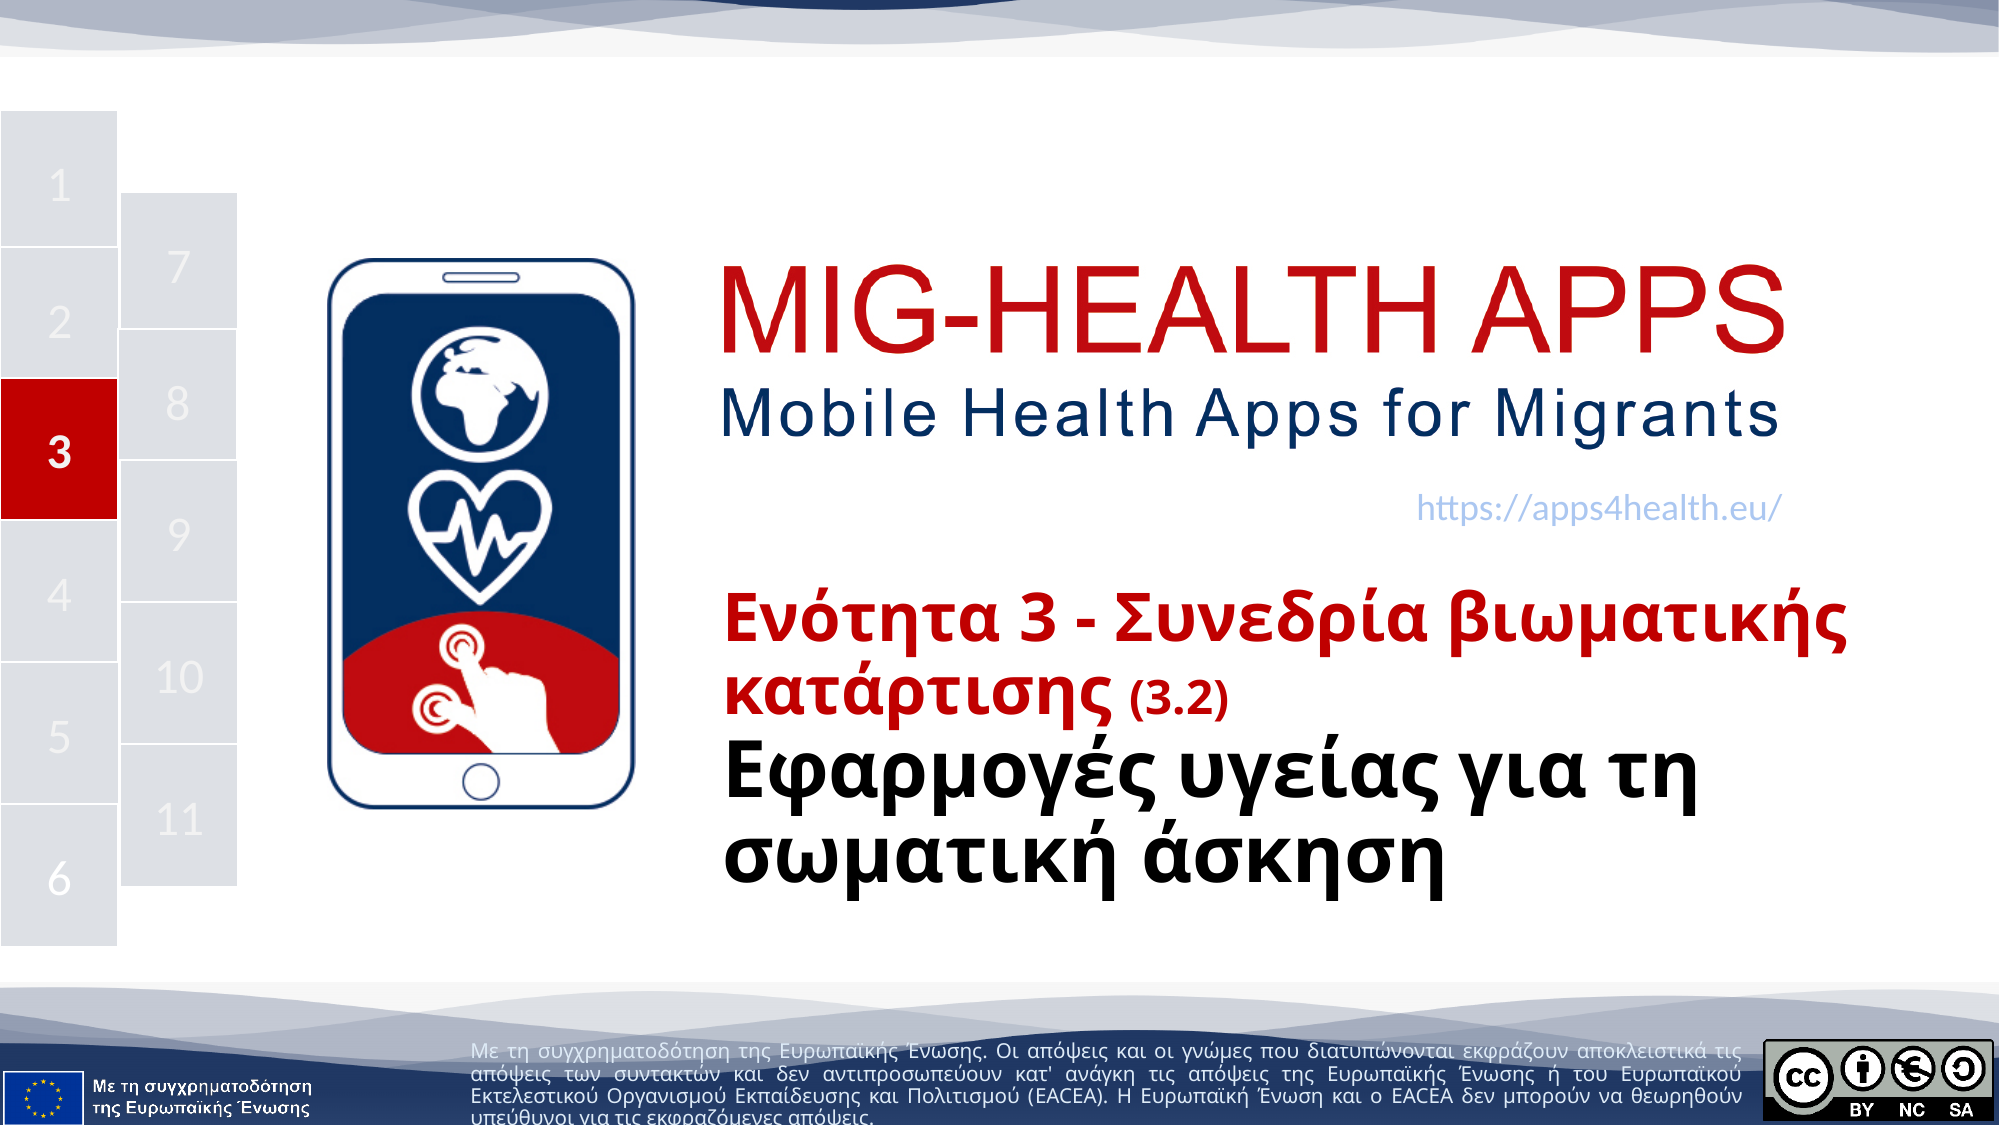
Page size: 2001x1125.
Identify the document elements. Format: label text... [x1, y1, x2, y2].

text_box 5 [0, 661, 119, 803]
text_box 10 [119, 601, 239, 743]
picture [327, 258, 636, 811]
text_box 4 [0, 519, 119, 661]
text_box 1 [0, 109, 119, 246]
picture [706, 186, 1784, 528]
text_box 7 [119, 191, 239, 336]
picture [0, 982, 1999, 1125]
text_box https://apps4health.eu/ [797, 475, 1798, 536]
text_box 11 [119, 743, 239, 888]
picture [0, 0, 1999, 57]
text_box 8 [117, 328, 238, 473]
text_box Ενότητα 3 - Συνεδρία βιωματικής κατάρτισης (3.2) Εφαρμογές υγείας για τη σωματική άσκηση [707, 576, 1912, 908]
text_box 9 [118, 459, 239, 603]
text_box 2 [0, 246, 119, 377]
text_box 3 [0, 377, 118, 519]
text_box 6 [0, 803, 120, 948]
